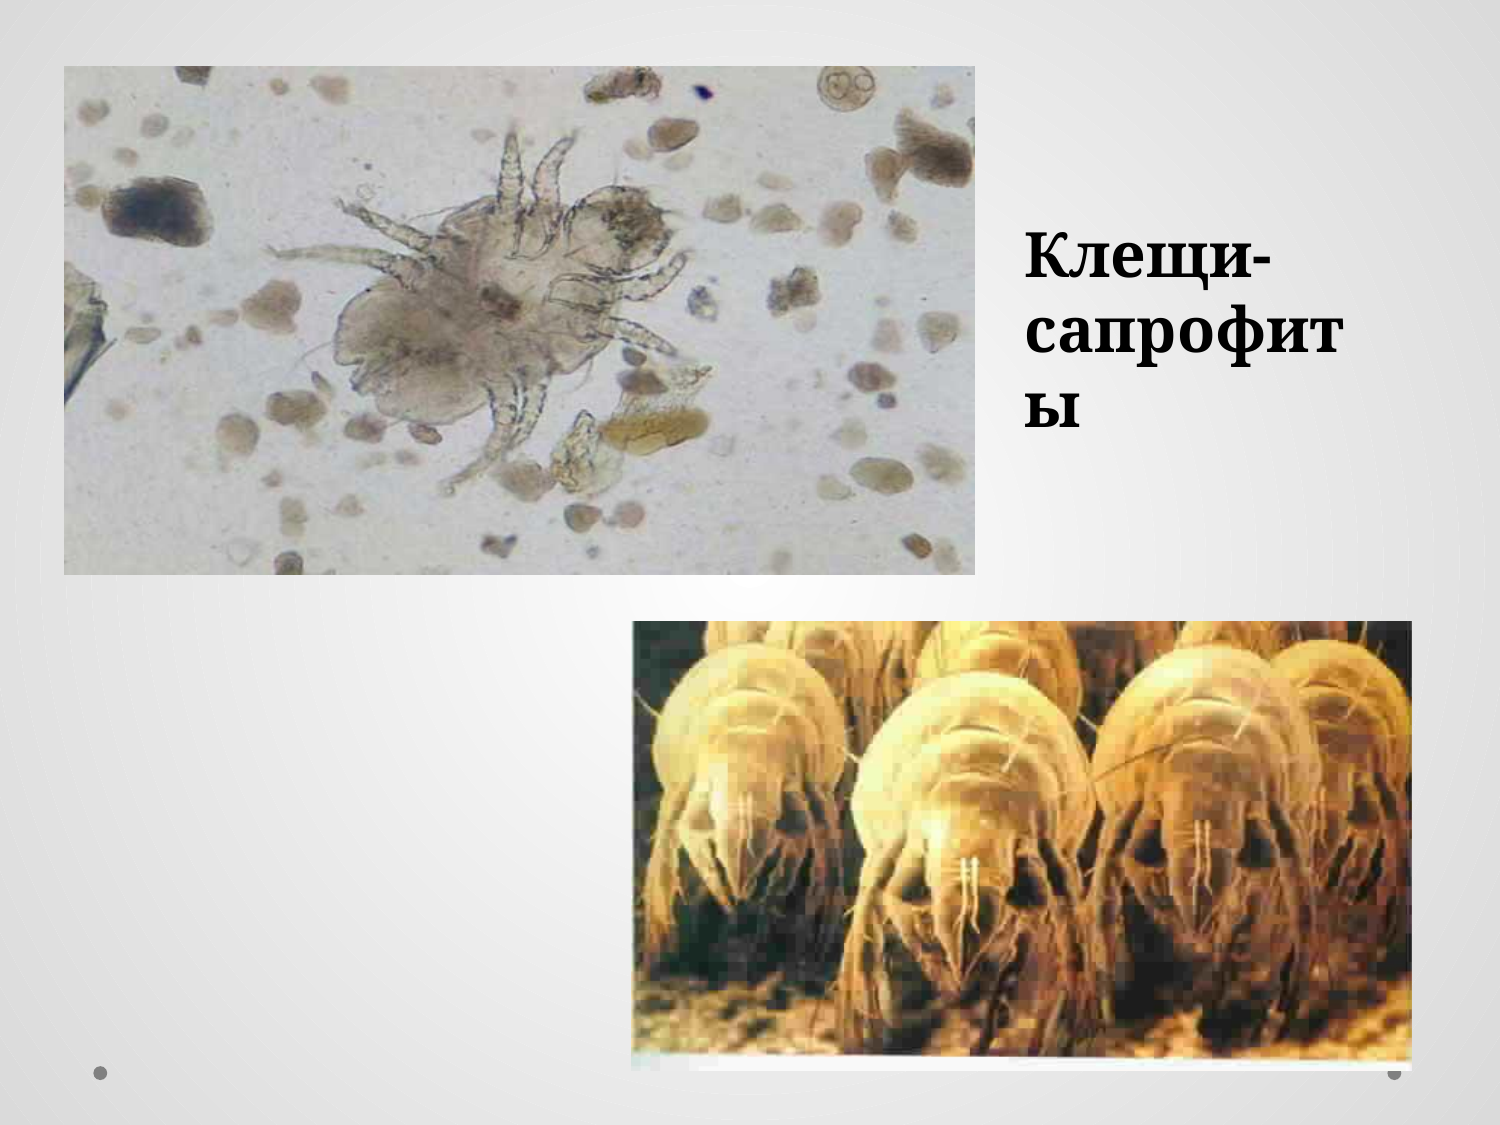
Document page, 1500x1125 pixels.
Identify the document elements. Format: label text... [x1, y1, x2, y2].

picture [64, 66, 975, 575]
picture [631, 621, 1412, 1071]
text_box Клещи-сапрофиты [1009, 208, 1412, 448]
